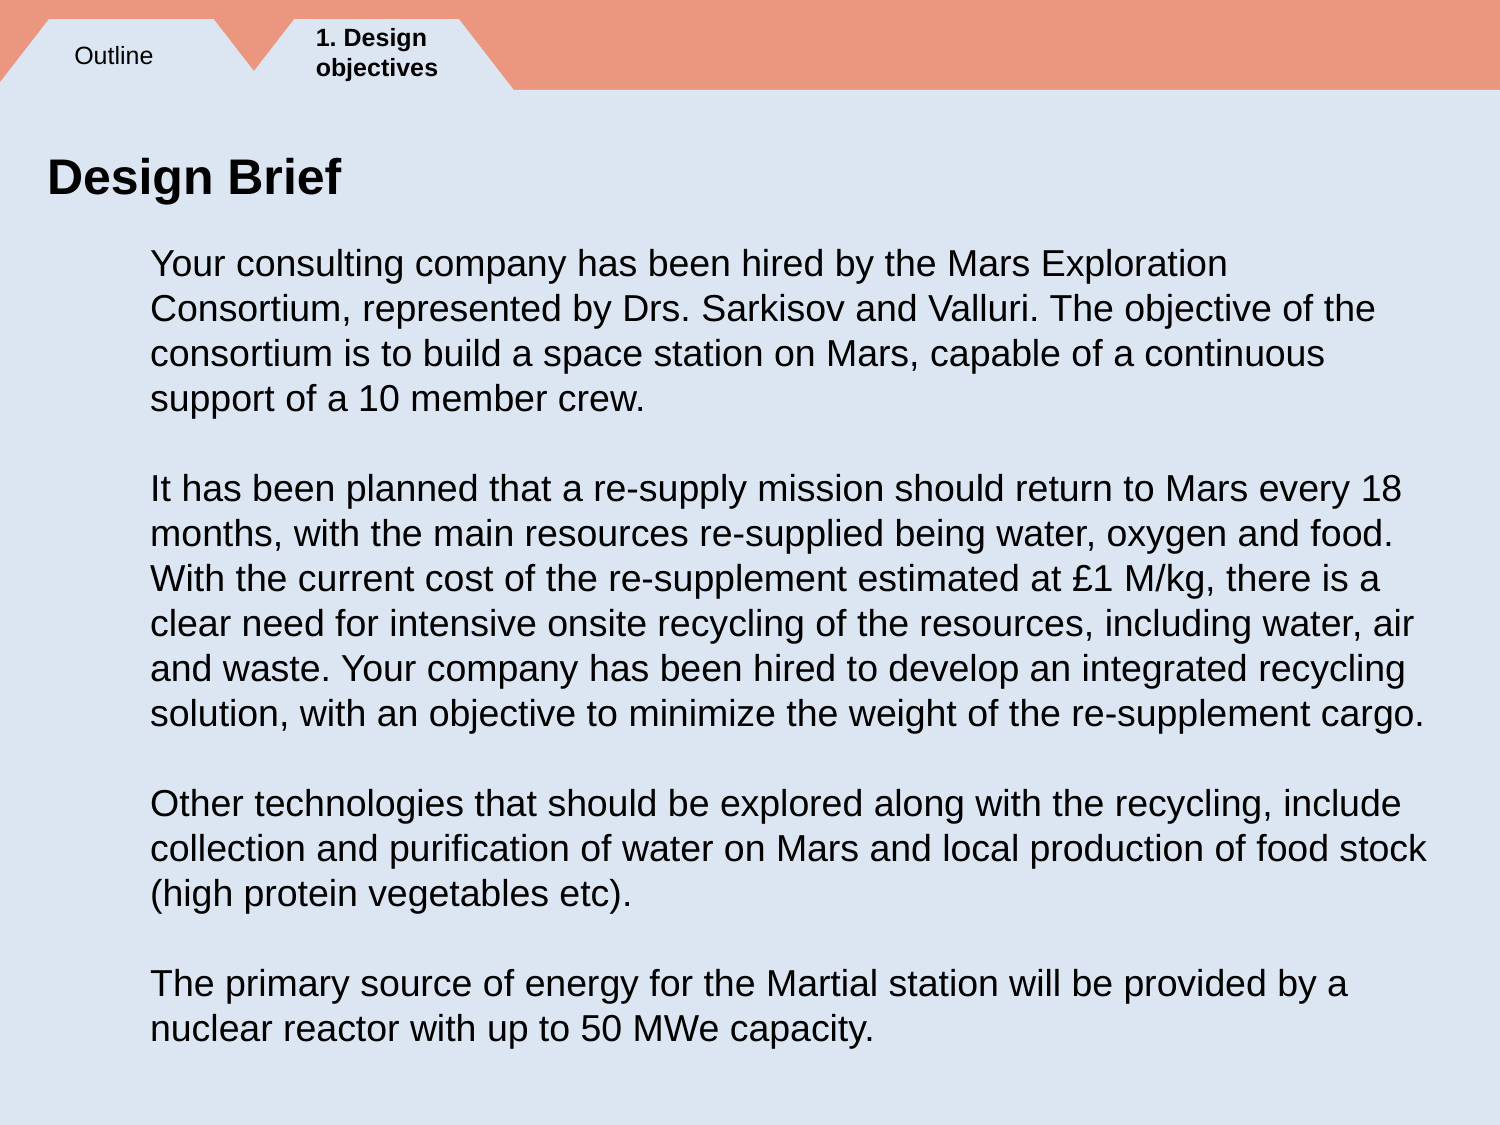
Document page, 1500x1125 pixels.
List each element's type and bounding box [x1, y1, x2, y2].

list [0, 0, 1500, 1125]
